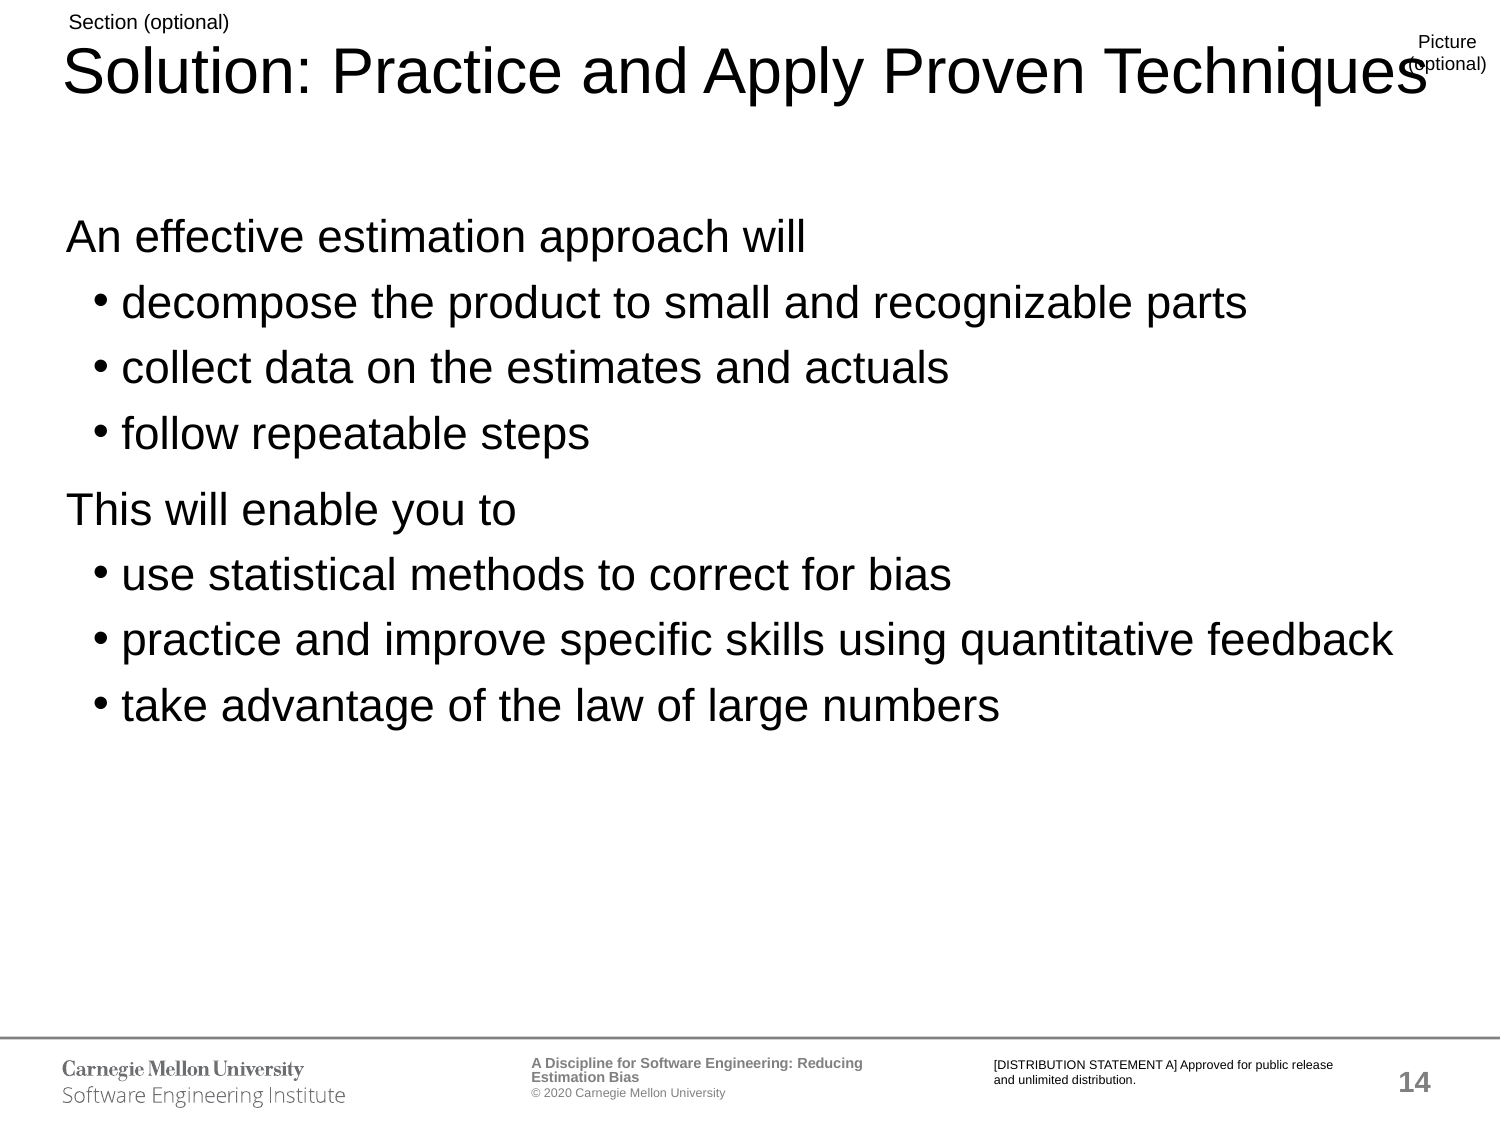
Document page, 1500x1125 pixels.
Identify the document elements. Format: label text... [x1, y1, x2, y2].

title Solution: Practice and Apply Proven Techniques [62, 37, 1500, 182]
list An effective estimation approach will decompose the product to small and recognizable parts collect data on the estimates and actuals follow repeatable steps This will enable you to use statistical methods to correct for bias practice and improve specific skills using quantitative feedback take advantage of the law of large numbers [65, 207, 1431, 1030]
